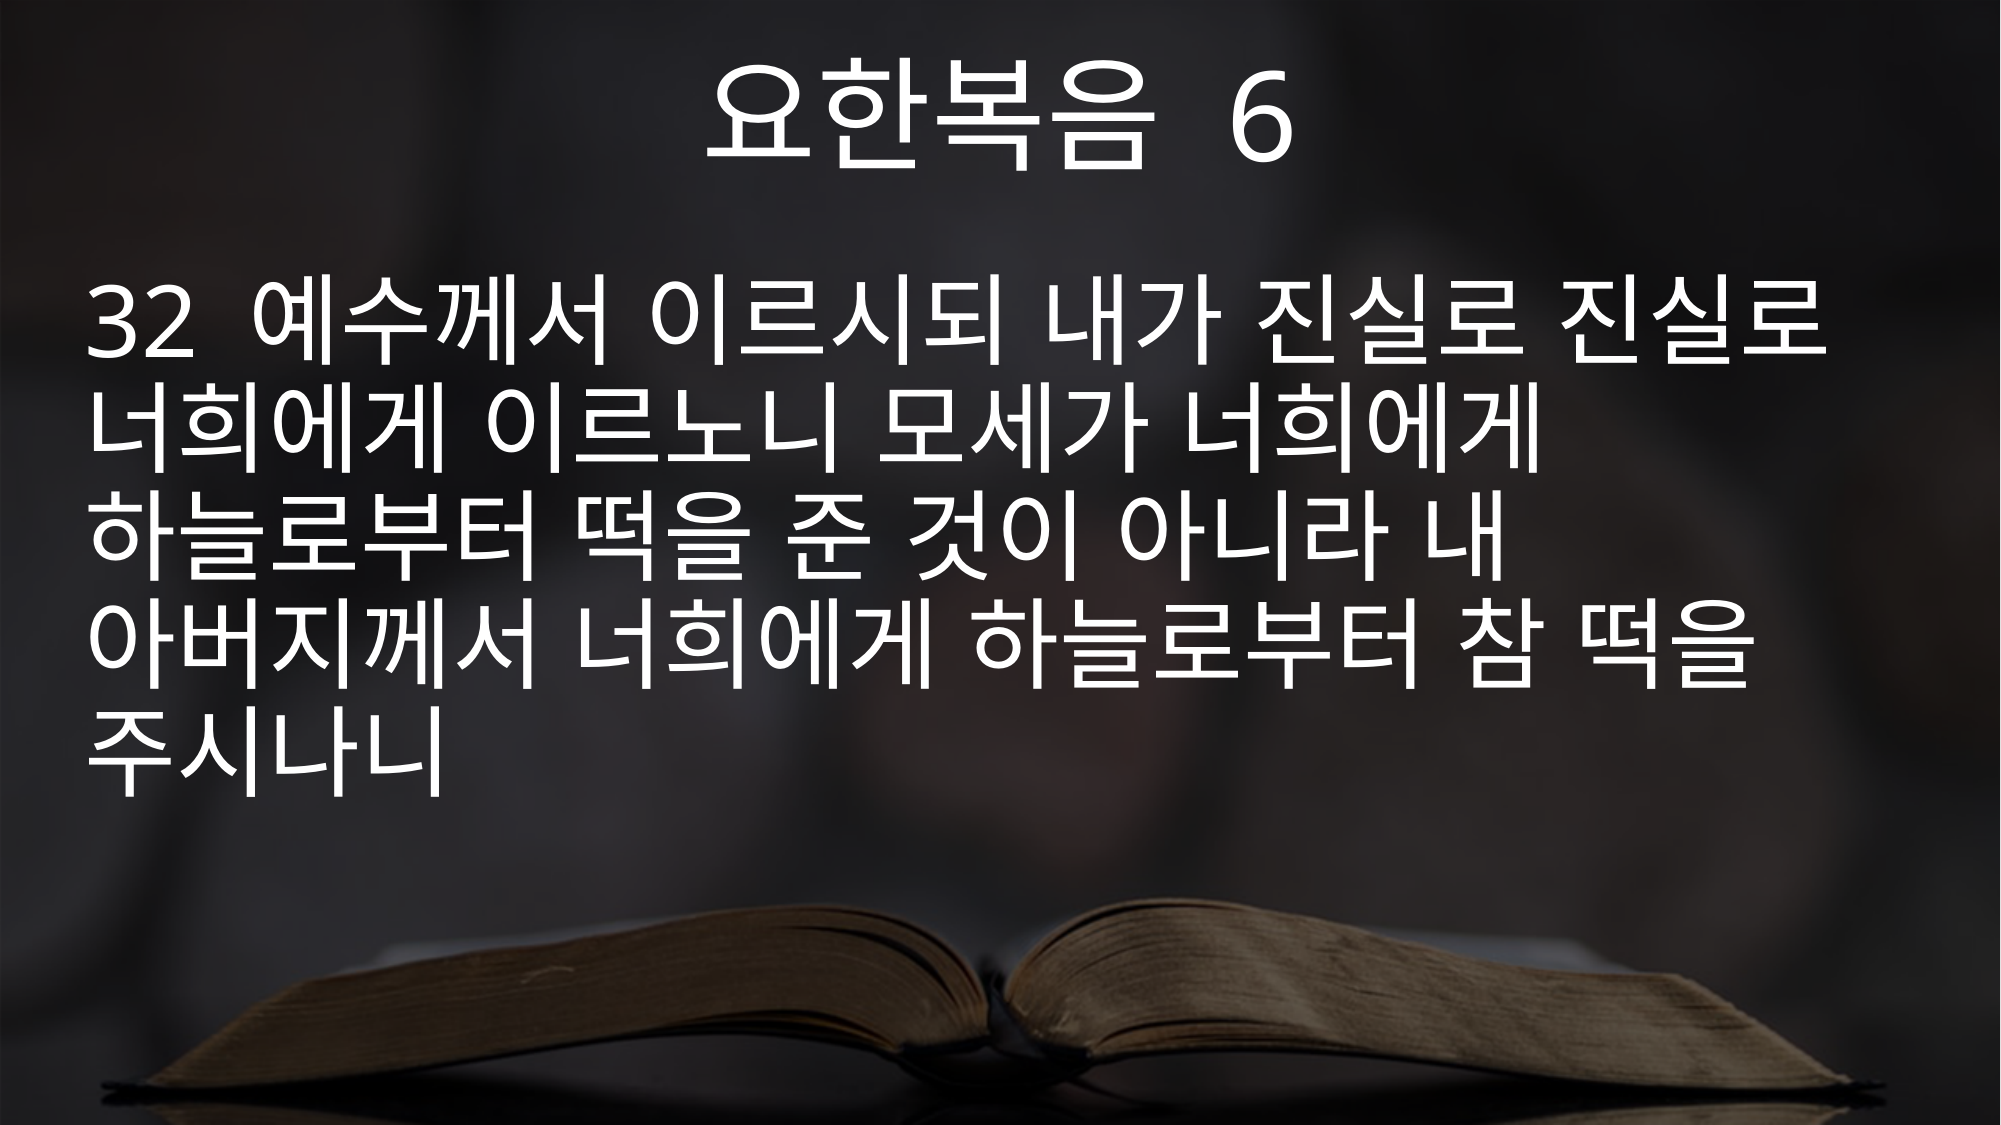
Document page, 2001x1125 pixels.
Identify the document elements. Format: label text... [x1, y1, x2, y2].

picture [0, 0, 2001, 1125]
footer 요한복음 6 [0, 32, 2000, 192]
list 32 예수께서 이르시되 내가 진실로 진실로 너희에게 이르노니 모세가 너희에게 하늘로부터 떡을 준 것이 아니라 내 아버지께서 너희에게 하늘로부터 참 떡을 주시나니 [69, 263, 1953, 423]
